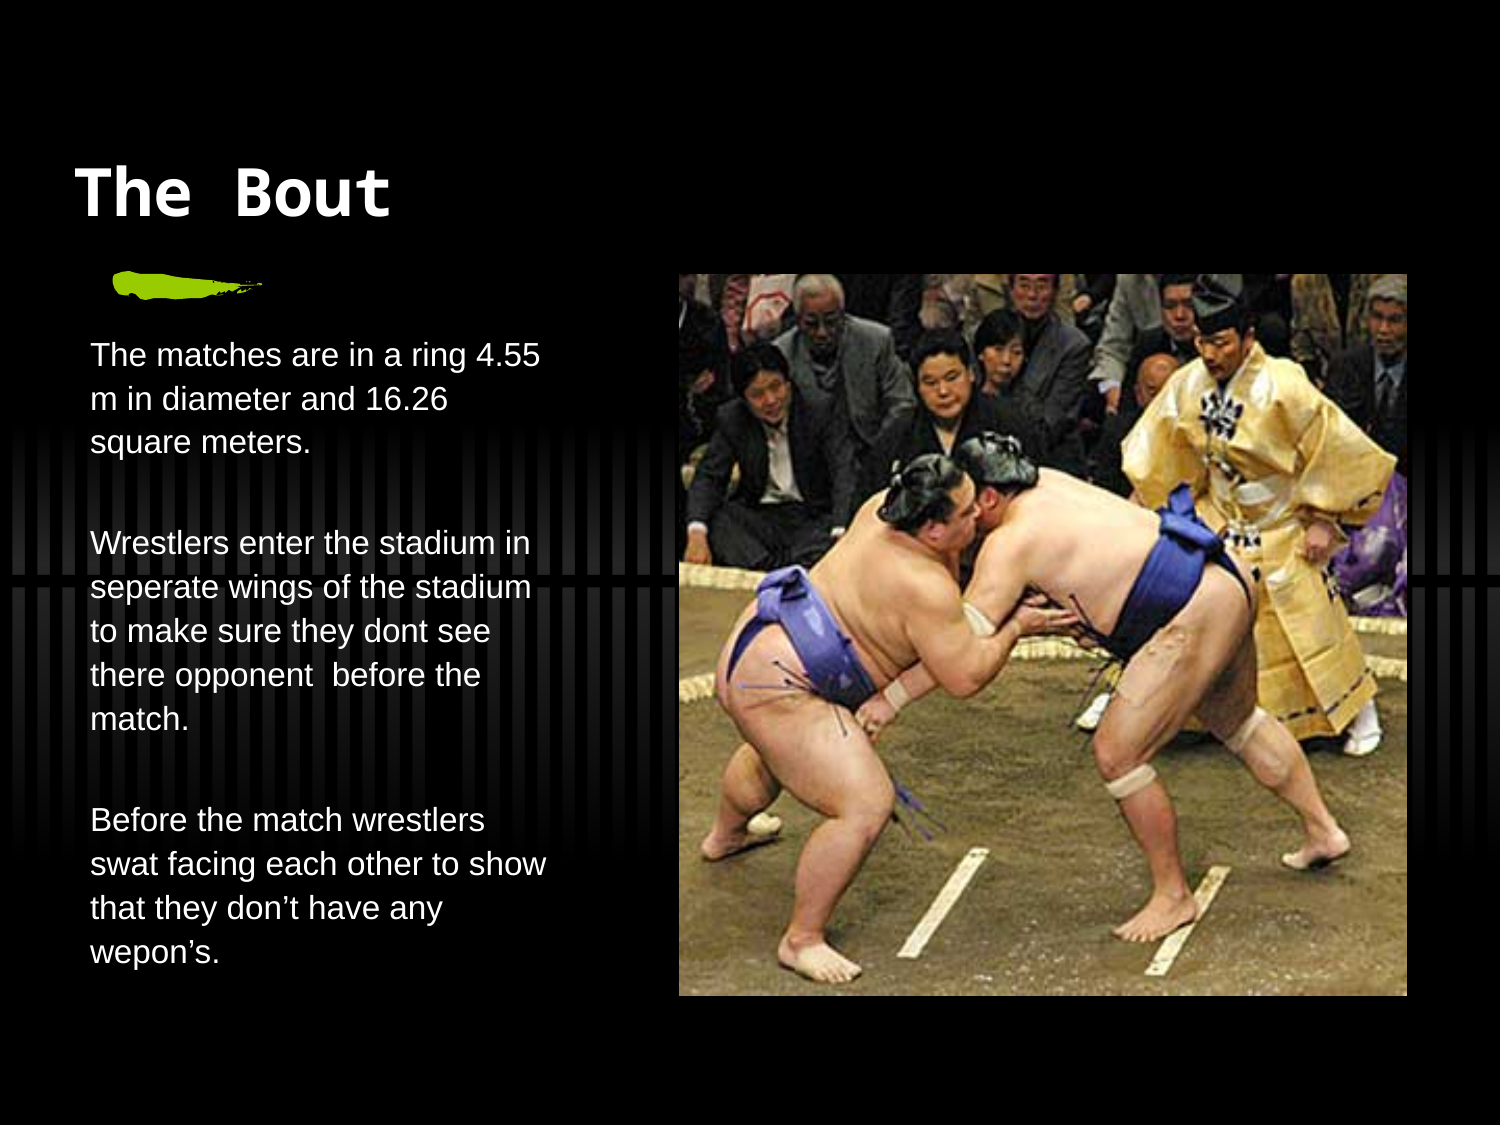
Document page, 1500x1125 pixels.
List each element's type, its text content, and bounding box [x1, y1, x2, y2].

title The Bout [58, 46, 553, 238]
list The matches are in a ring 4.55 m in diameter and 16.26 square meters. Wrestlers enter the stadium in seperate wings of the stadium to make sure they dont see there opponent before the match. Before the match wrestlers swat facing each other to show that they don’t have any wepon’s. [74, 235, 569, 1006]
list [679, 274, 1407, 997]
